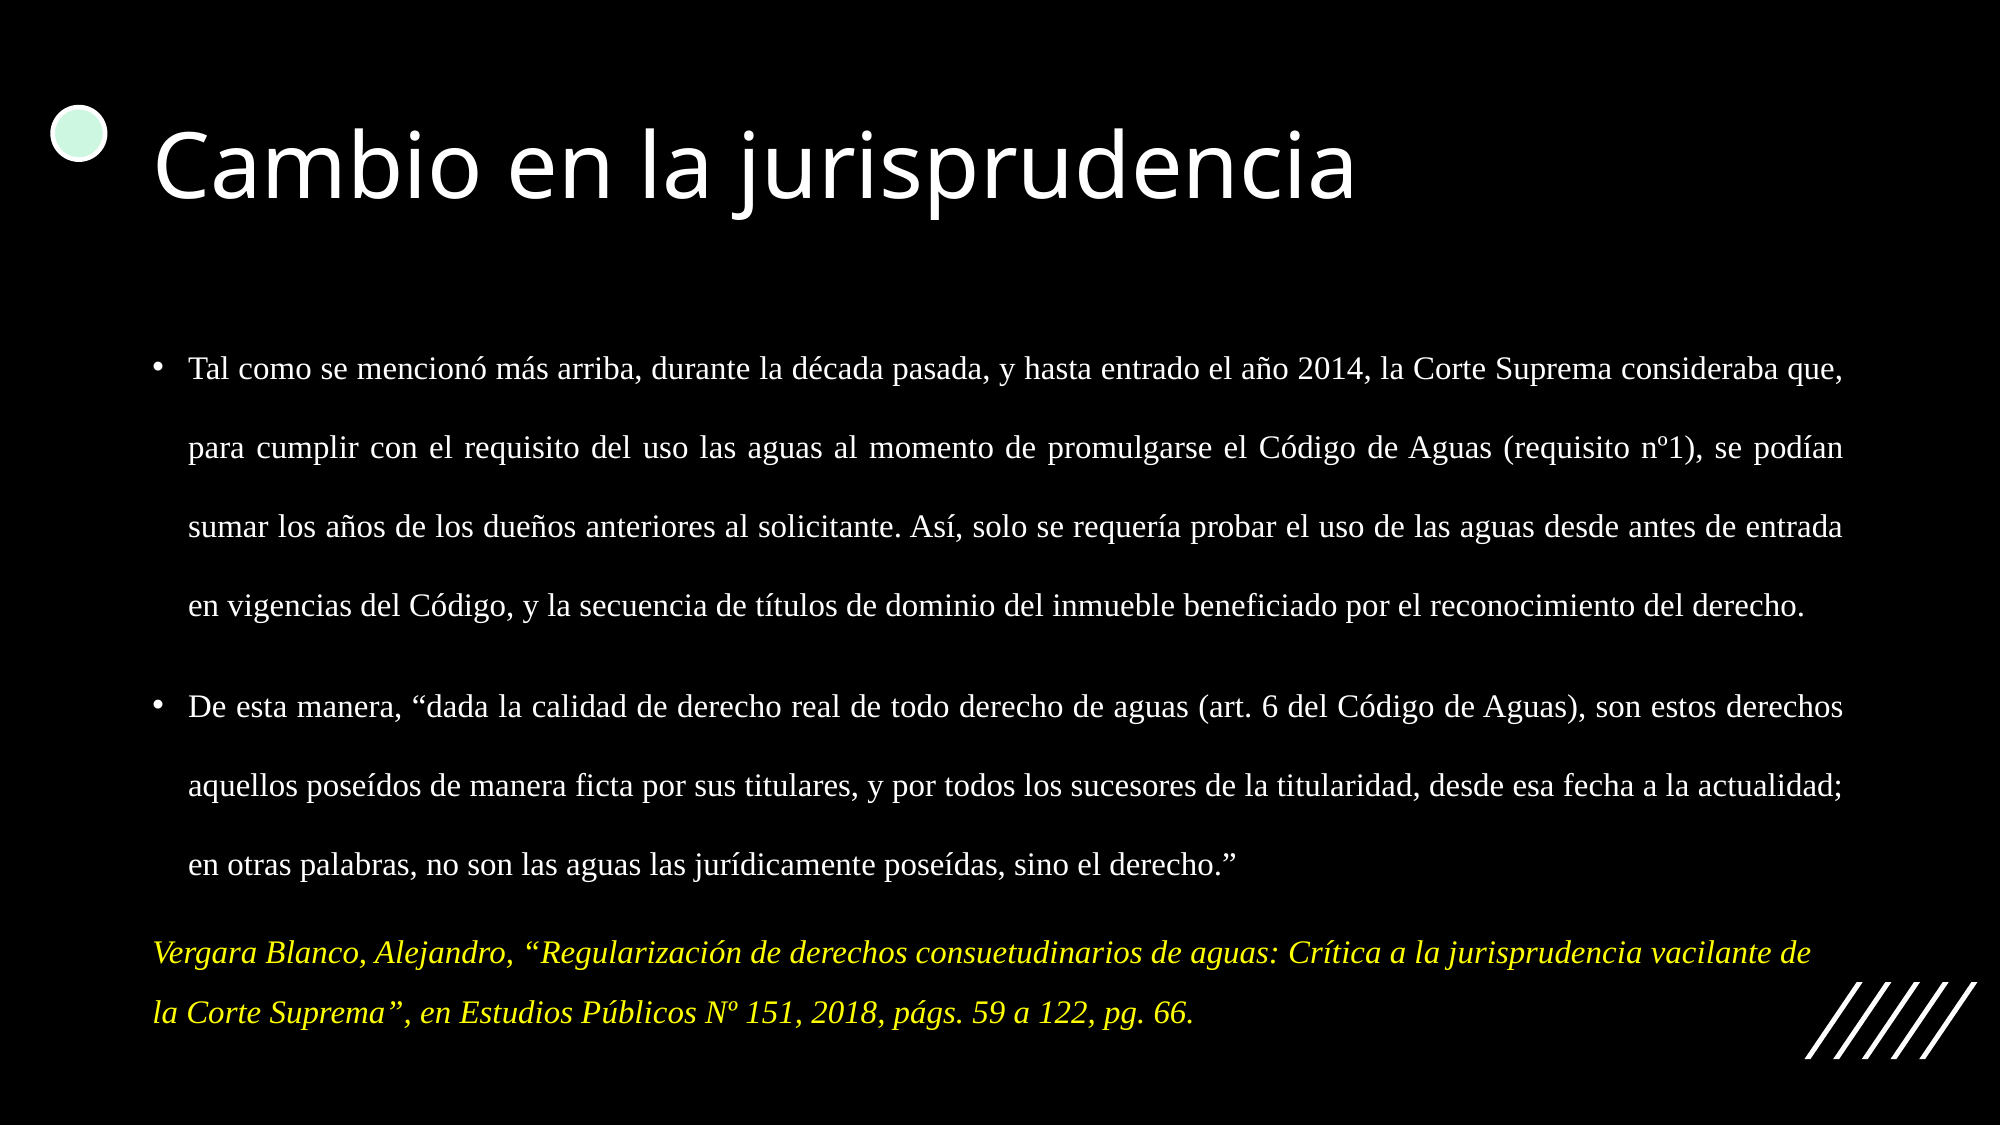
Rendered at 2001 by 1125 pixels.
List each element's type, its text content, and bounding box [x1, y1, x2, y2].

list Tal como se mencionó más arriba, durante la década pasada, y hasta entrado el año 2014, la Corte Suprema consideraba que, para cumplir con el requisito del uso las aguas al momento de promulgarse el Código de Aguas (requisito nº1), se podían sumar los años de los dueños anteriores al solicitante. Así, solo se requería probar el uso de las aguas desde antes de entrada en vigencias del Código, y la secuencia de títulos de dominio del inmueble beneficiado por el reconocimiento del derecho. De esta manera, “dada la calidad de derecho real de todo derecho de aguas (art. 6 del Código de Aguas), son estos derechos aquellos poseídos de manera ficta por sus titulares, y por todos los sucesores de la titularidad, desde esa fecha a la actualidad; en otras palabras, no son las aguas las jurídicamente poseídas, sino el derecho.” Vergara Blanco, Alejandro, “Regularización de derechos consuetudinarios de aguas: Crítica a la jurisprudencia vacilante de la Corte Suprema”, en Estudios Públicos Nº 151, 2018, págs. 59 a 122, pg. 66. [137, 299, 1863, 1100]
title Cambio en la jurisprudencia [137, 59, 1863, 278]
